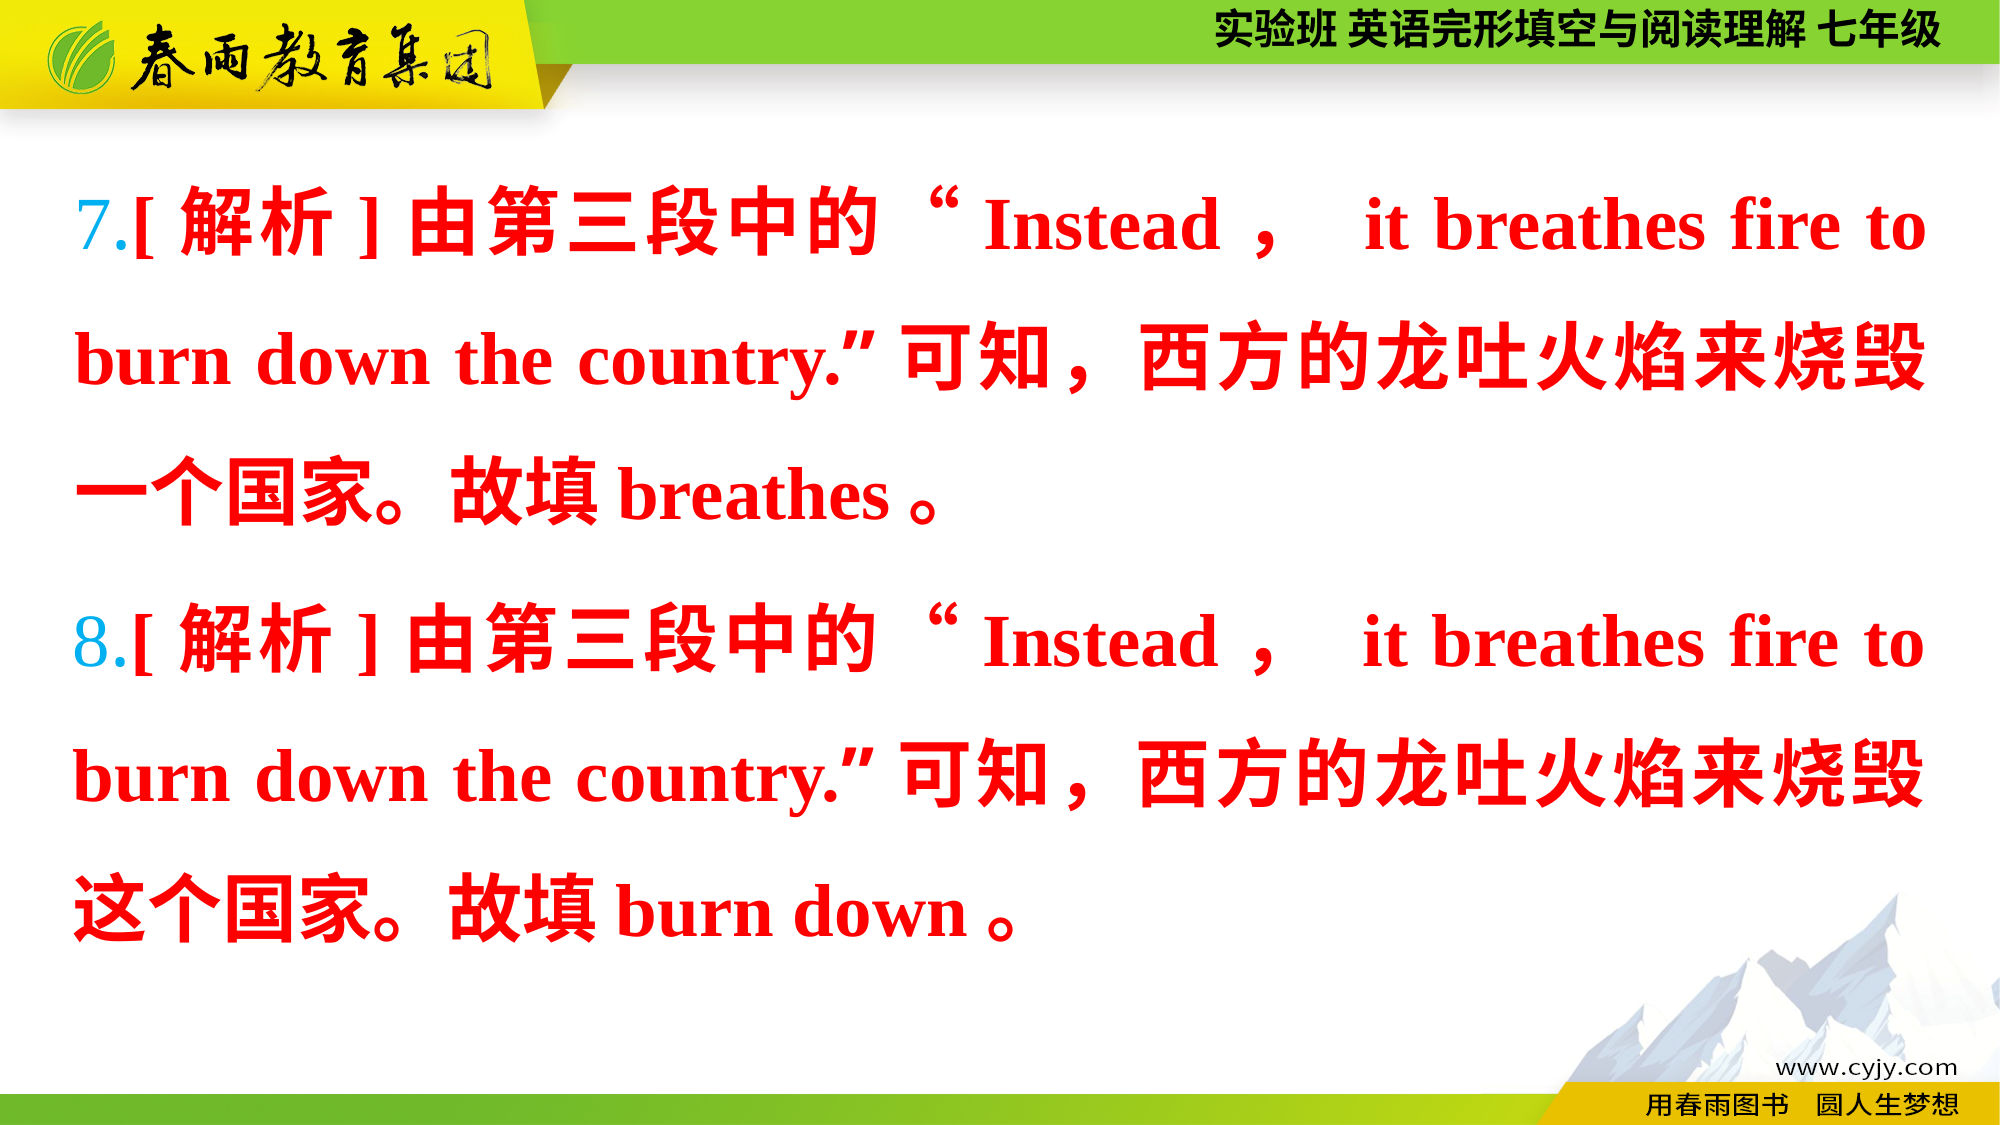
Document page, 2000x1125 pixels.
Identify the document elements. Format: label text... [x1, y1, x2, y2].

list 7.[解析]由第三段中的“Instead， it breathes fire to burn down the country.”可知，西方的龙吐火焰来烧毁一个国家。故填breathes。 [59, 122, 1944, 547]
text_box 8.[解析]由第三段中的“Instead， it breathes fire to burn down the country.”可知，西方的龙吐火焰来烧毁这个国家。故填burn down。 [57, 538, 1942, 959]
picture [0, 0, 2000, 1125]
